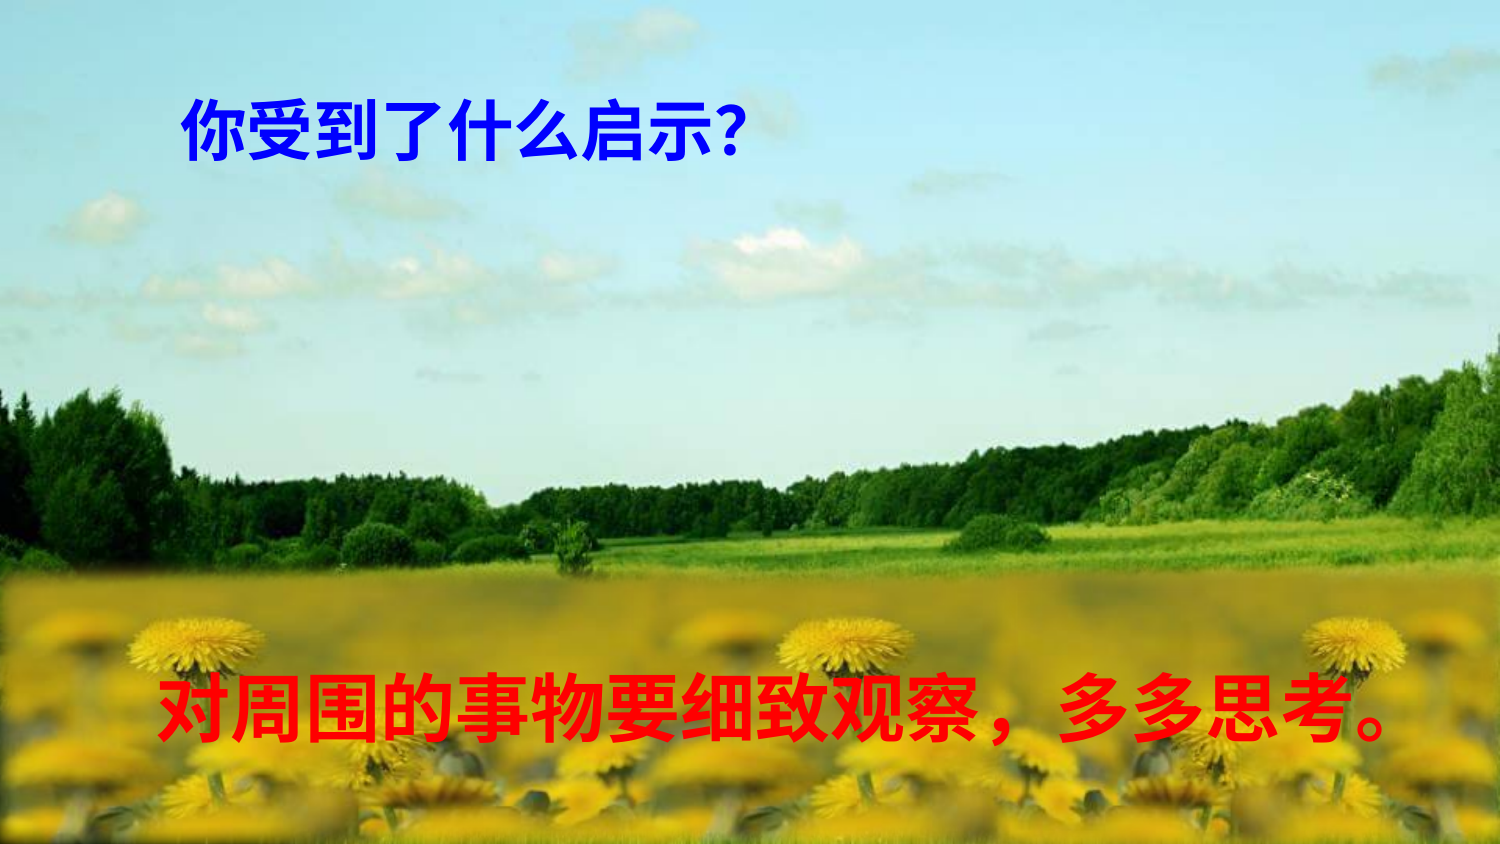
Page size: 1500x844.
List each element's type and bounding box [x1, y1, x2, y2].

text_box [0, 554, 1500, 844]
picture [0, 0, 1500, 554]
